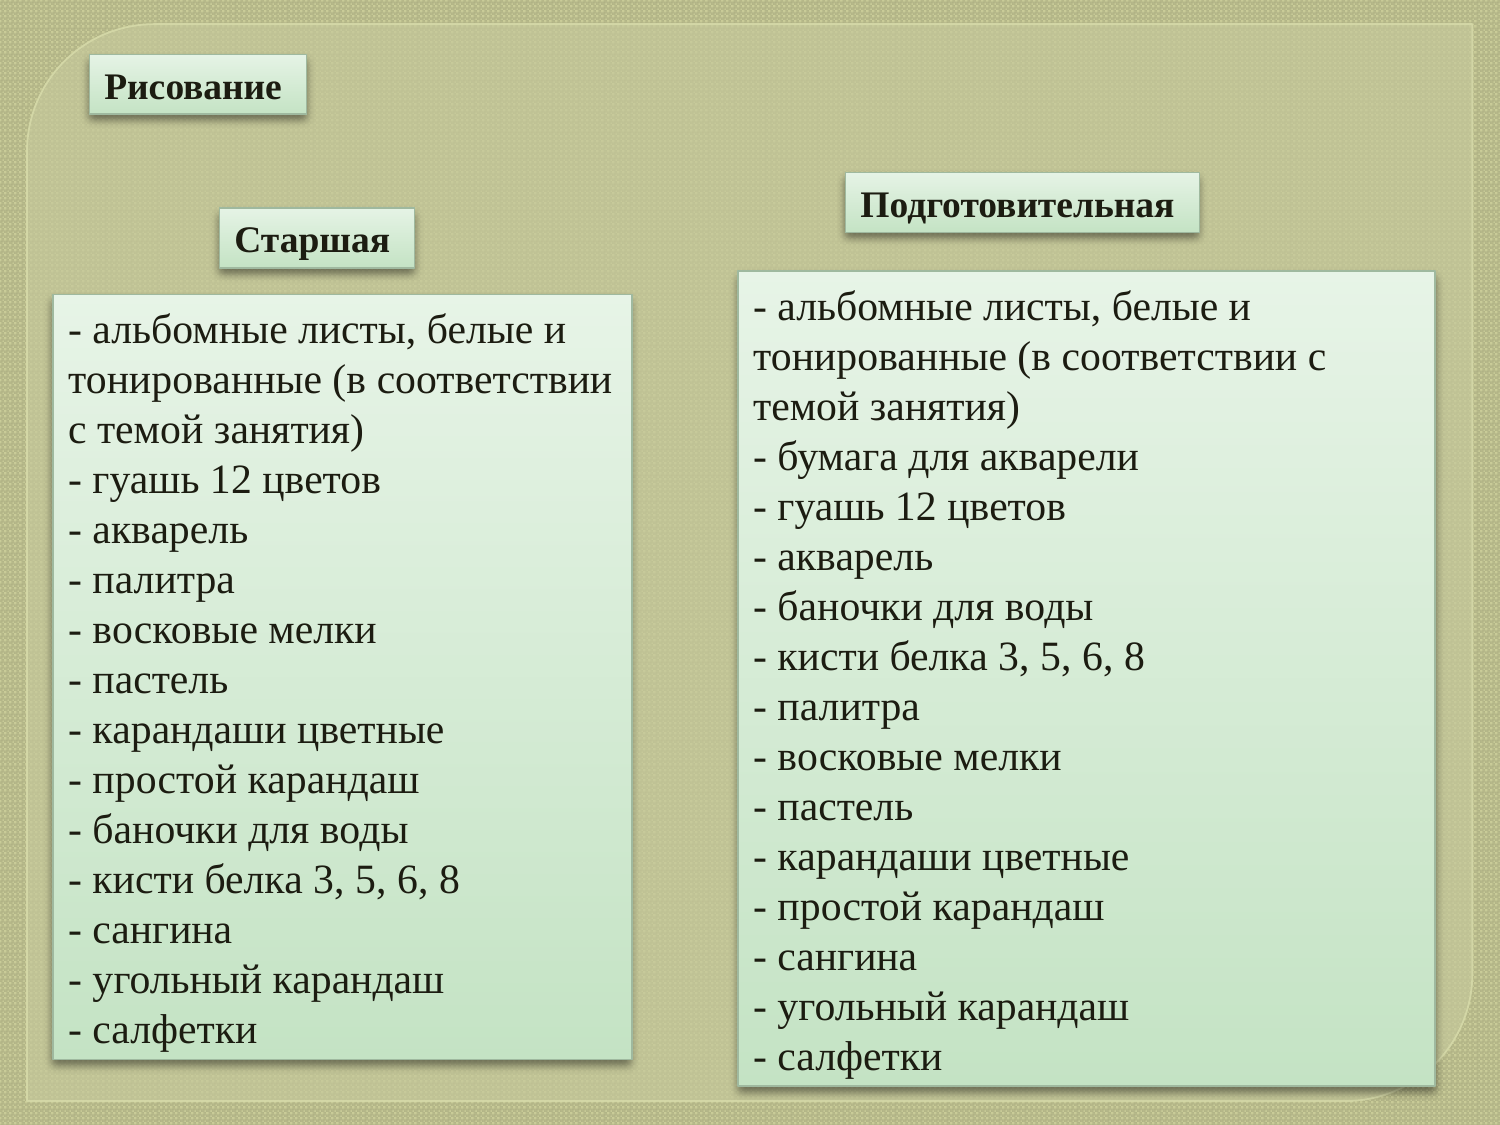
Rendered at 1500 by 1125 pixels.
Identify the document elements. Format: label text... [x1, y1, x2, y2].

text_box Рисование [89, 54, 307, 115]
text_box Старшая [219, 207, 415, 269]
text_box Подготовительная [845, 172, 1200, 233]
text_box - альбомные листы, белые и тонированные (в соответствии с темой занятия) - бумага для акварели - гуашь 12 цветов - акварель - баночки для воды - кисти белка 3, 5, 6, 8 - палитра - восковые мелки - пастель - карандаши цветные - простой карандаш - сангина - угольный карандаш - салфетки [737, 270, 1436, 1087]
text_box - альбомные листы, белые и тонированные (в соответствии с темой занятия) - гуашь 12 цветов - акварель - палитра - восковые мелки - пастель - карандаши цветные - простой карандаш - баночки для воды - кисти белка 3, 5, 6, 8 - сангина - угольный карандаш - салфетки [52, 294, 633, 1060]
